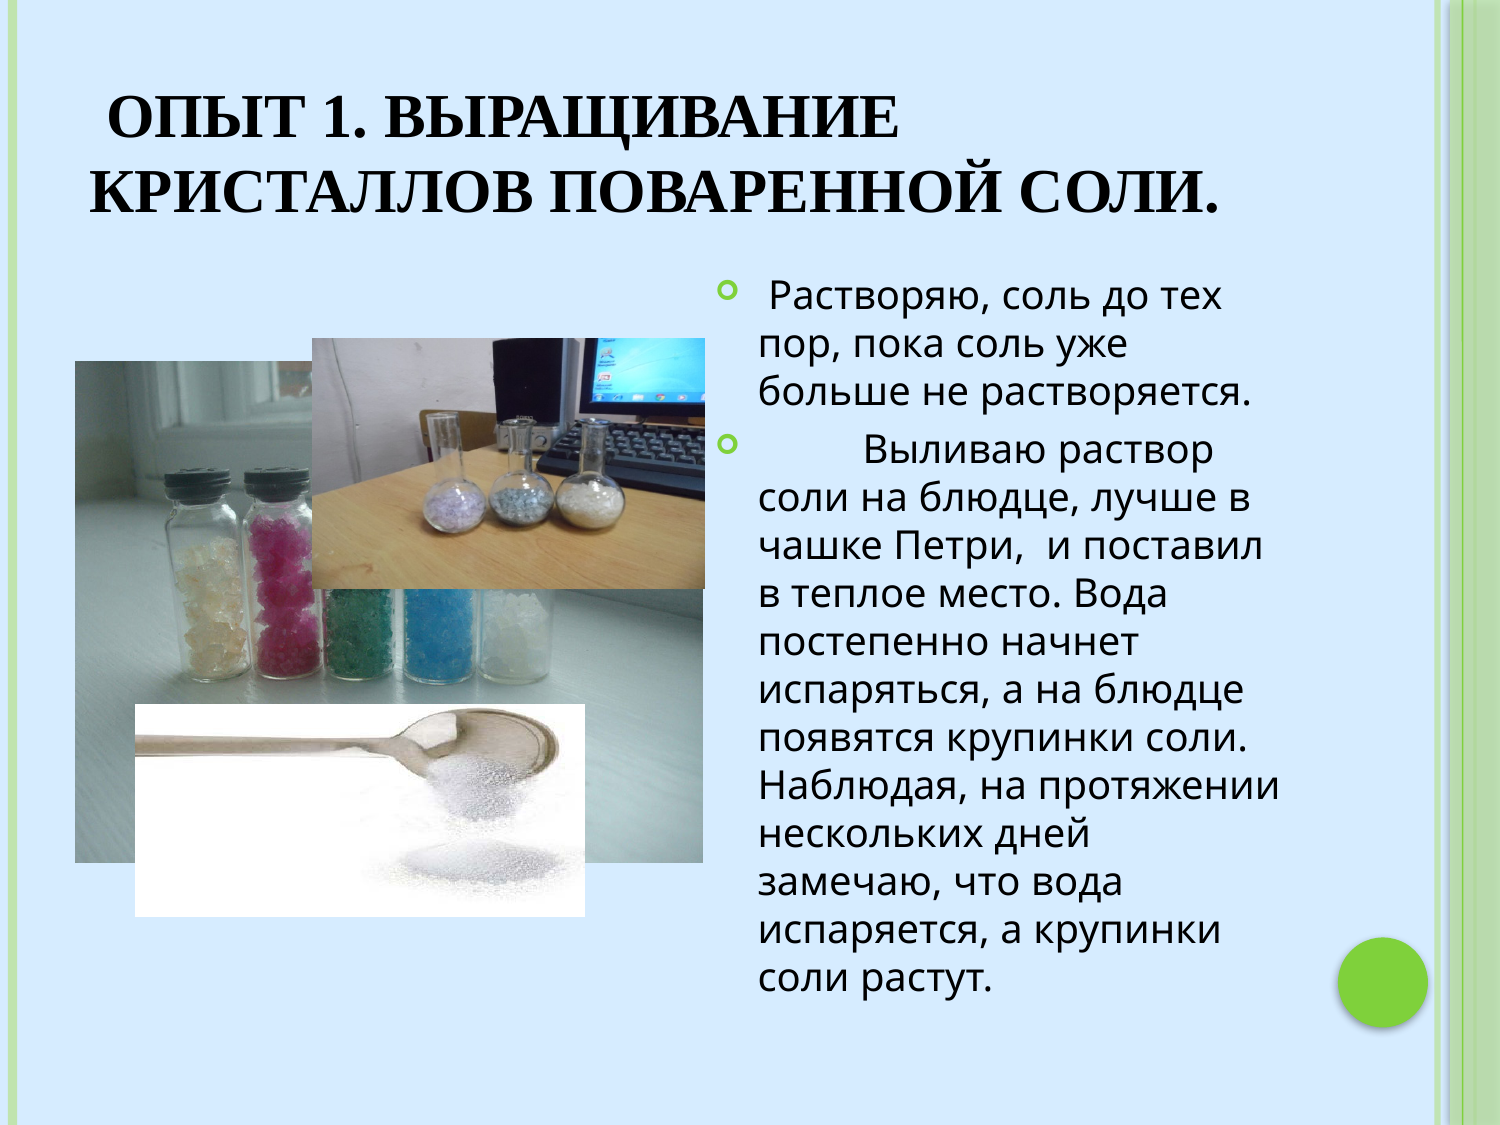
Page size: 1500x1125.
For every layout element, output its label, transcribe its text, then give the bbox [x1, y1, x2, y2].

list Растворяю, соль до тех пор, пока соль уже больше не растворяется. Выливаю раствор соли на блюдце, лучше в чашке Петри, и поставил в теплое место. Вода постепенно начнет испаряться, а на блюдце появятся крупинки соли. Наблюдая, на протяжении нескольких дней замечаю, что вода испаряется, а крупинки соли растут. [700, 262, 1301, 1013]
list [74, 361, 704, 863]
picture [312, 337, 705, 590]
picture [135, 703, 586, 918]
title Опыт 1. Выращивание кристаллов поваренной соли. [75, 45, 1300, 233]
